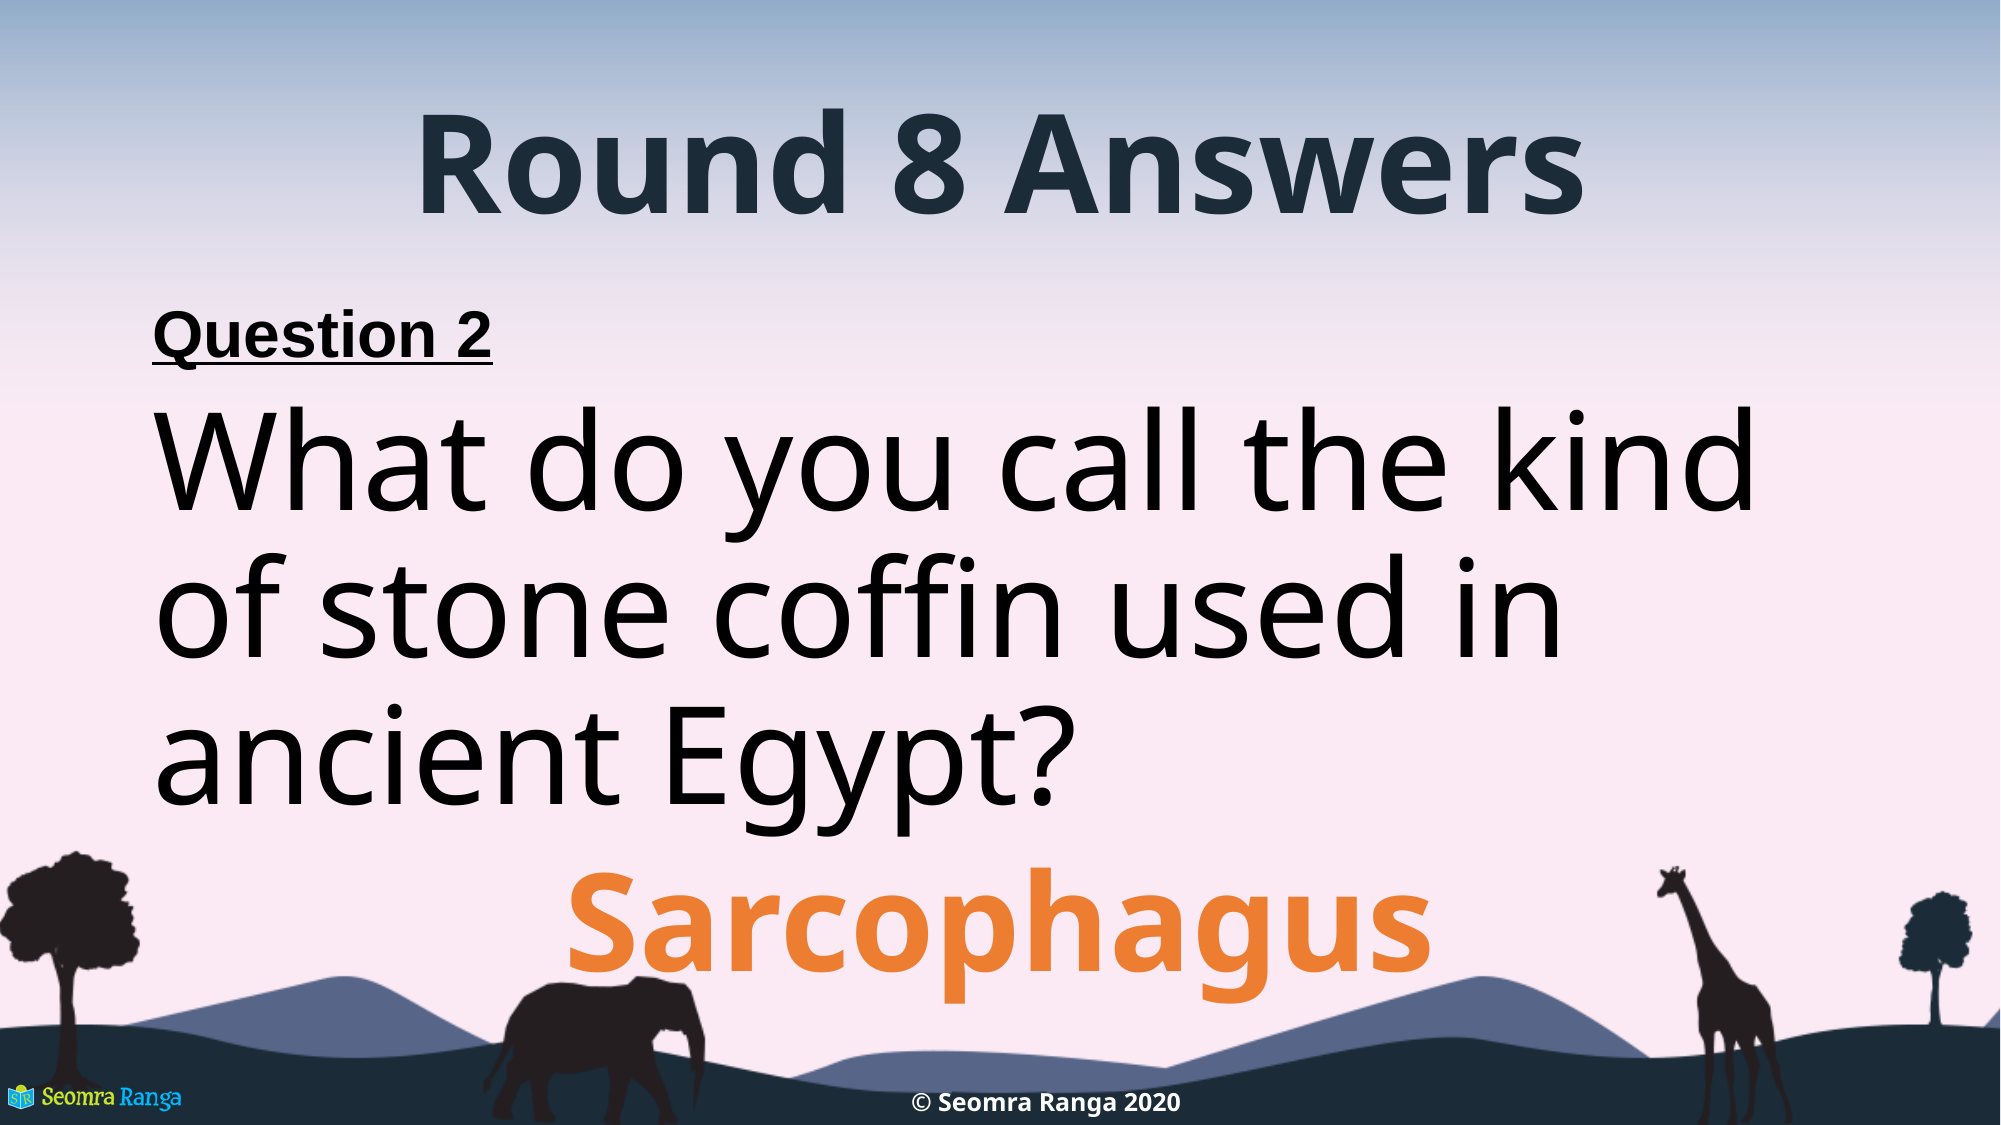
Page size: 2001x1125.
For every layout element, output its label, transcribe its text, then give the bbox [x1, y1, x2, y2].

text_box © Seomra Ranga 2020 www.seomraranga.com [762, 1079, 1330, 1125]
picture [0, 0, 2001, 1125]
title Round 8 Answers [137, 59, 1863, 278]
list Question 2 What do you call the kind of stone coffin used in ancient Egypt? Sarcophagus [137, 293, 1863, 1014]
